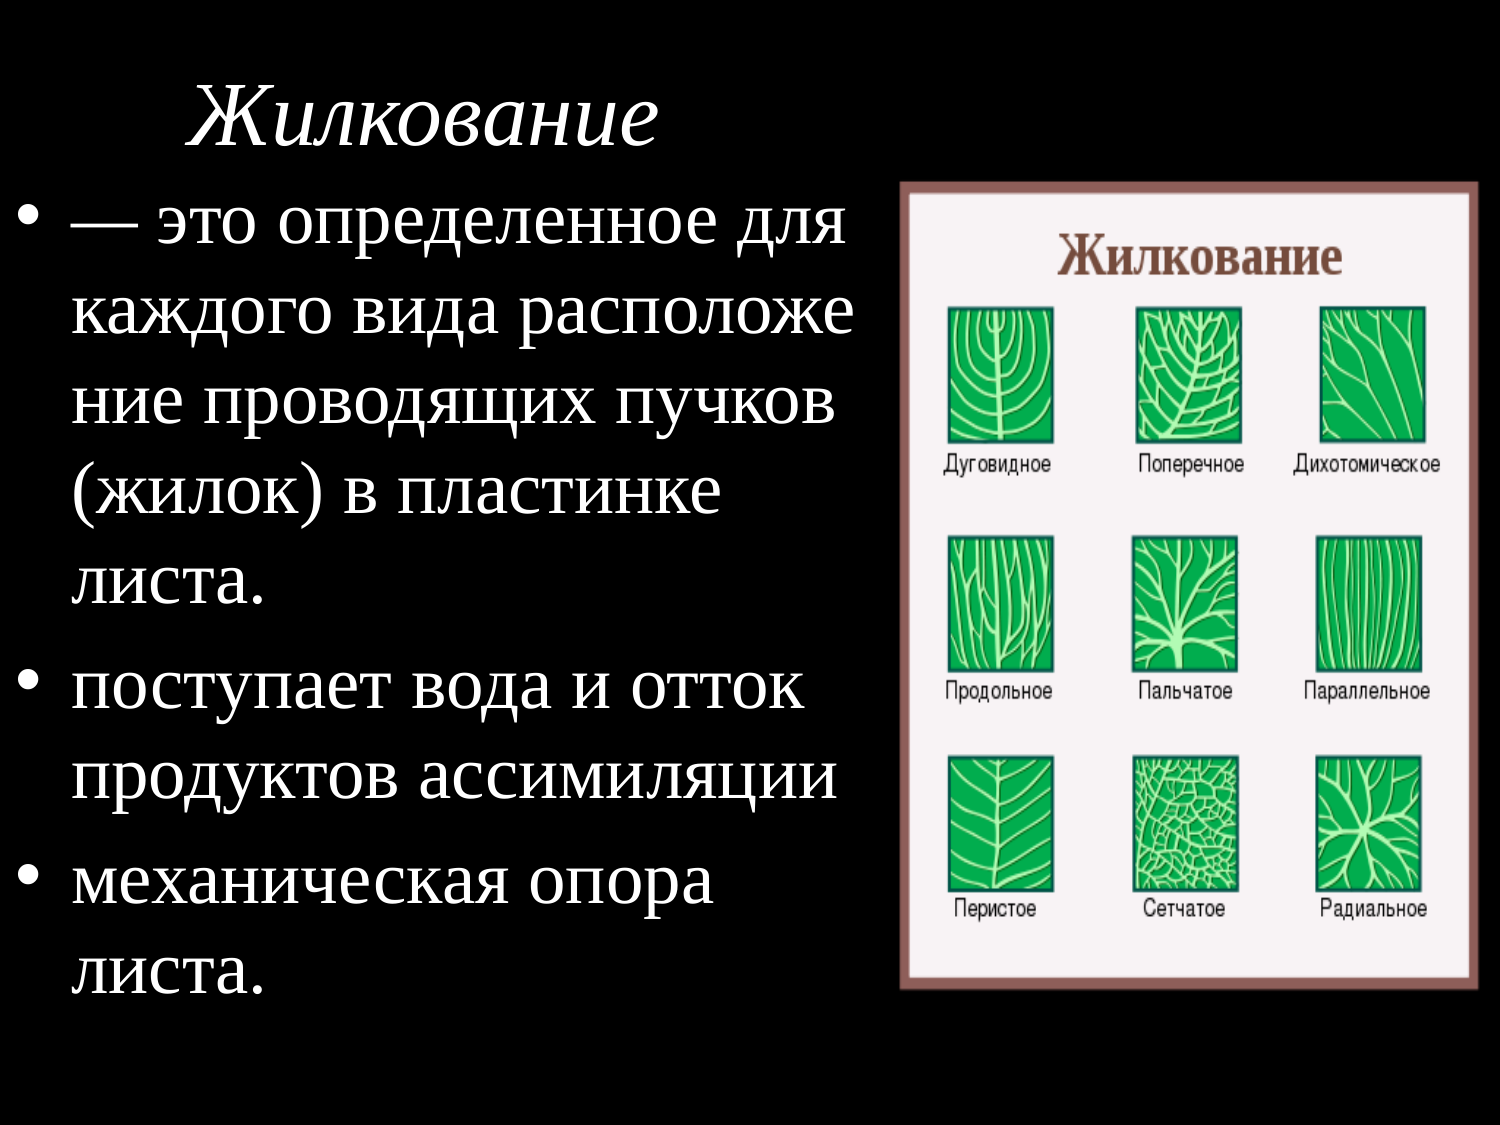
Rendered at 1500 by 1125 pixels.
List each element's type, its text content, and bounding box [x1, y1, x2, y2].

list — это определенное для каждого вида расположе­ние проводящих пучков (жилок) в пластинке листа. поступает вода и отток продуктов ассимиляции механическая опора листа. [0, 160, 885, 1094]
title Жилкование [75, 45, 774, 160]
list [884, 168, 1500, 1021]
